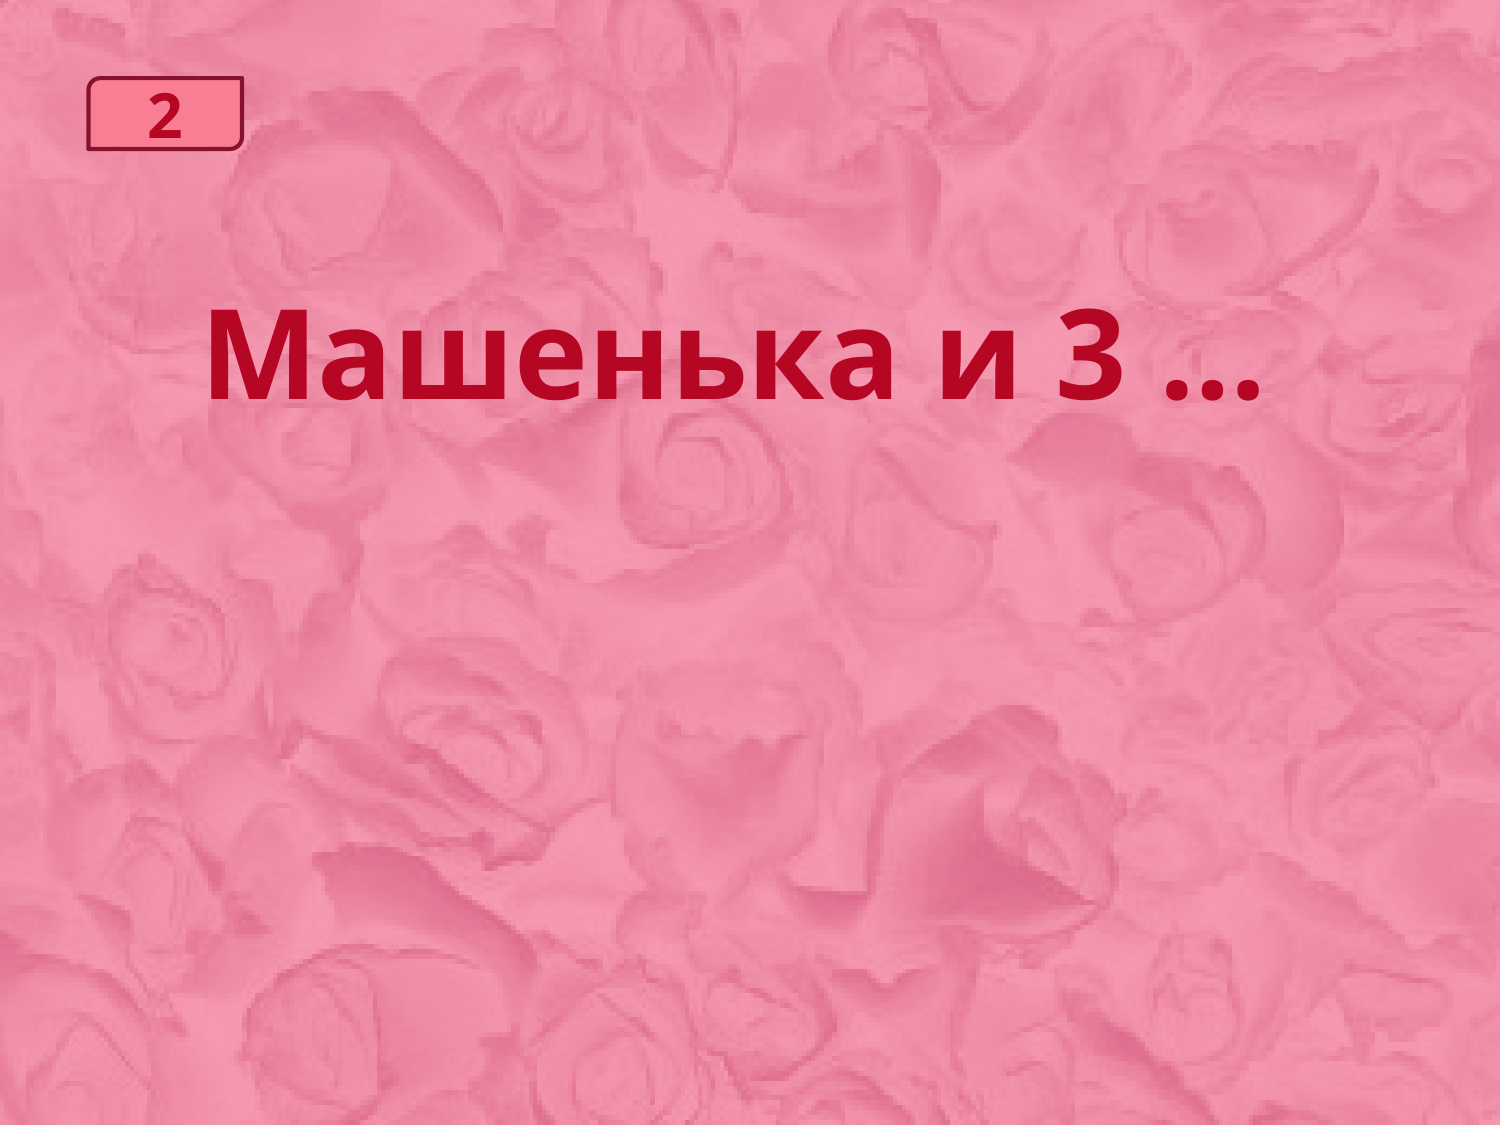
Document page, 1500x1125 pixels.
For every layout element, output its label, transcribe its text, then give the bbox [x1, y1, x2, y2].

text_box 2 [86, 76, 245, 152]
text_box Машенька и 3 … [123, 267, 1376, 432]
